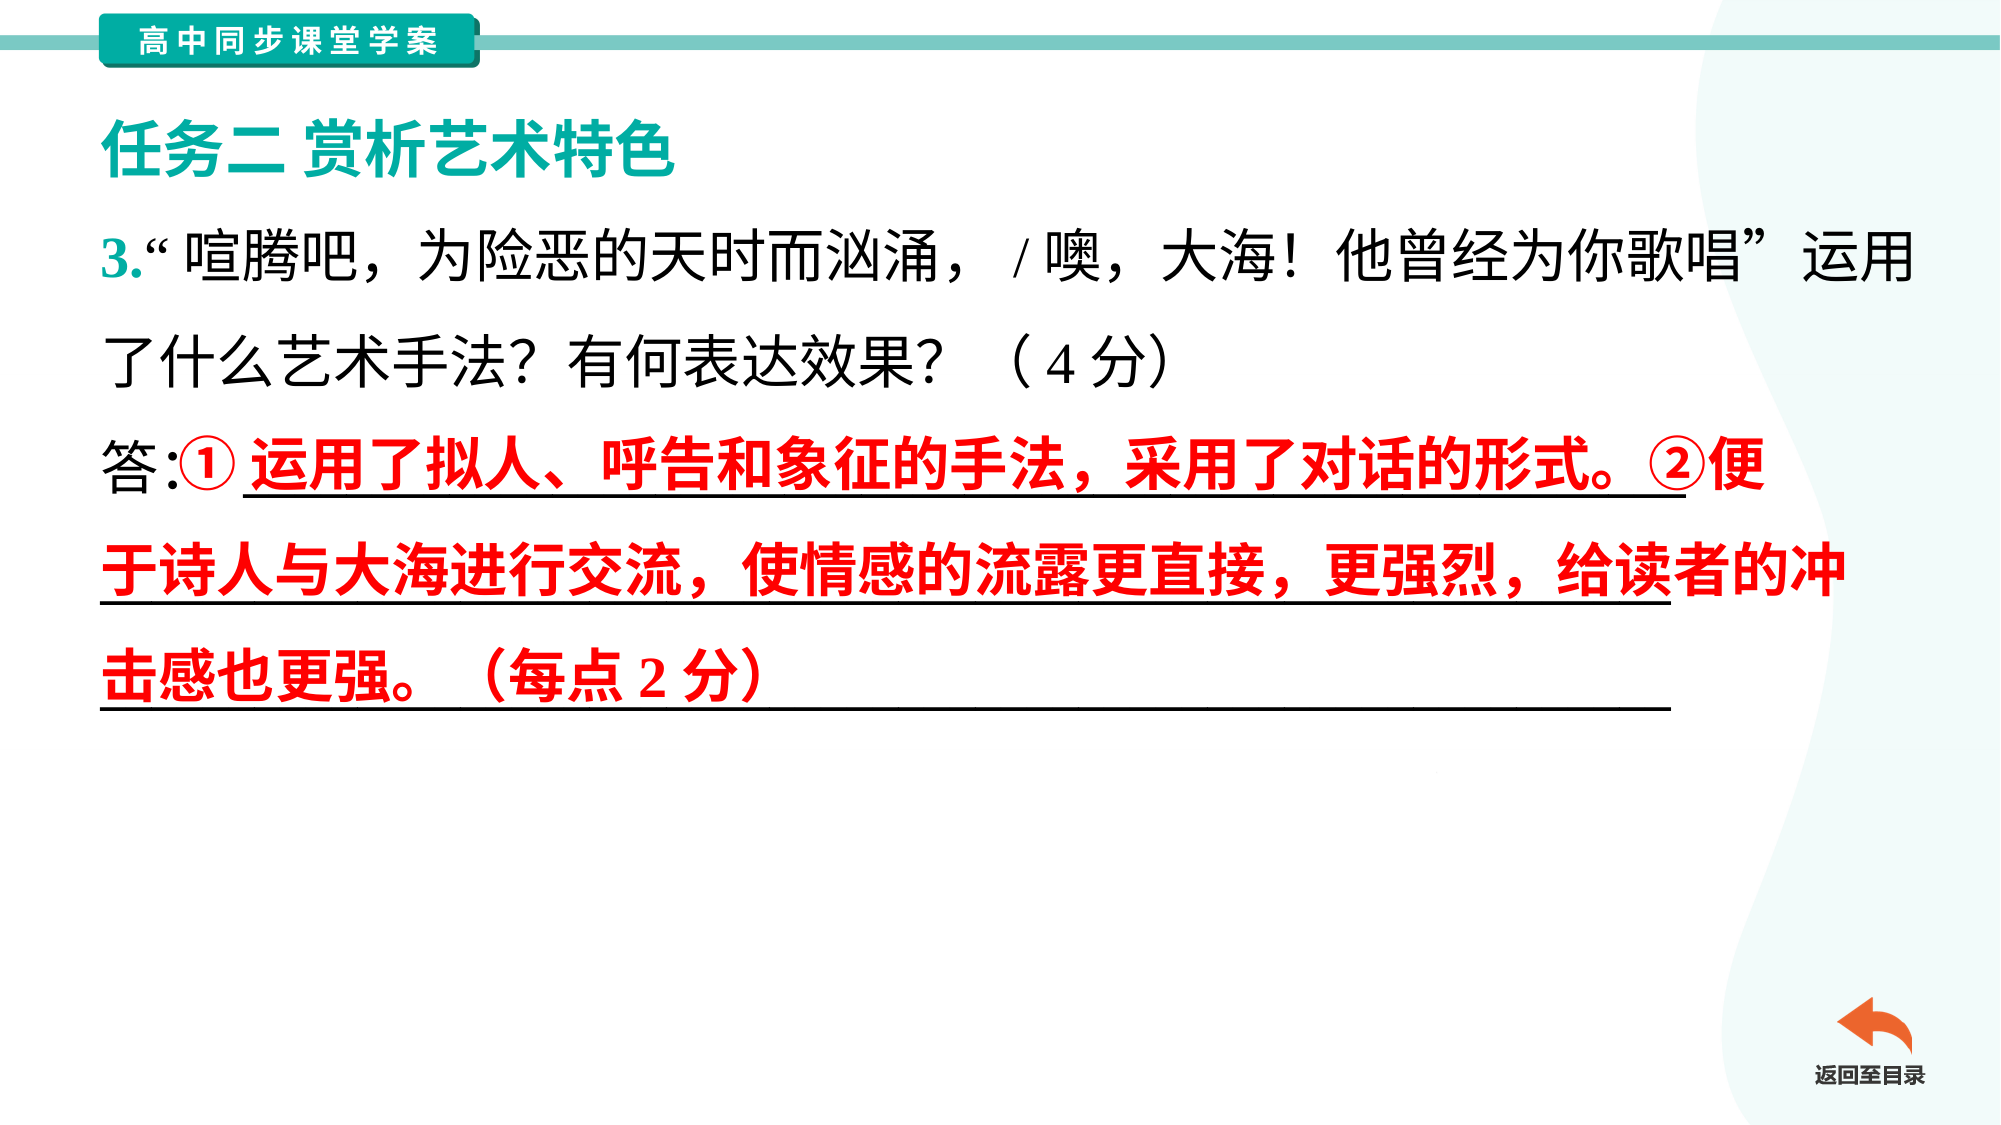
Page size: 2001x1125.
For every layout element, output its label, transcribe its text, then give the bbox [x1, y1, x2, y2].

text_box ①运用了拟人、呼告和象征的手法，采用了对话的形式。②便 于诗人与大海进行交流，使情感的流露更直接，更强烈，给读者的冲 击感也更强。（每点2分） [100, 390, 1899, 710]
text_box 3.“喧腾吧，为险恶的天时而汹涌，/噢，大海！他曾经为你歌唱”运用 了什么艺术手法？有何表达效果？（4分） 答： ________________________________________________________ _____________________________________________________________ _____________________________________________________________ [100, 182, 1899, 390]
text_box 任务二 赏析艺术特色 [100, 76, 1899, 182]
text_box 3.“喧腾吧，为险恶的天时而汹涌，/噢，大海！他曾经为你歌唱”运用 了什么艺术手法？有何表达效果？（4分） 答： ________________________________________________________ _____________________________________________________________ _____________________________________________________________ [100, 710, 1899, 715]
picture [0, 0, 2000, 1125]
